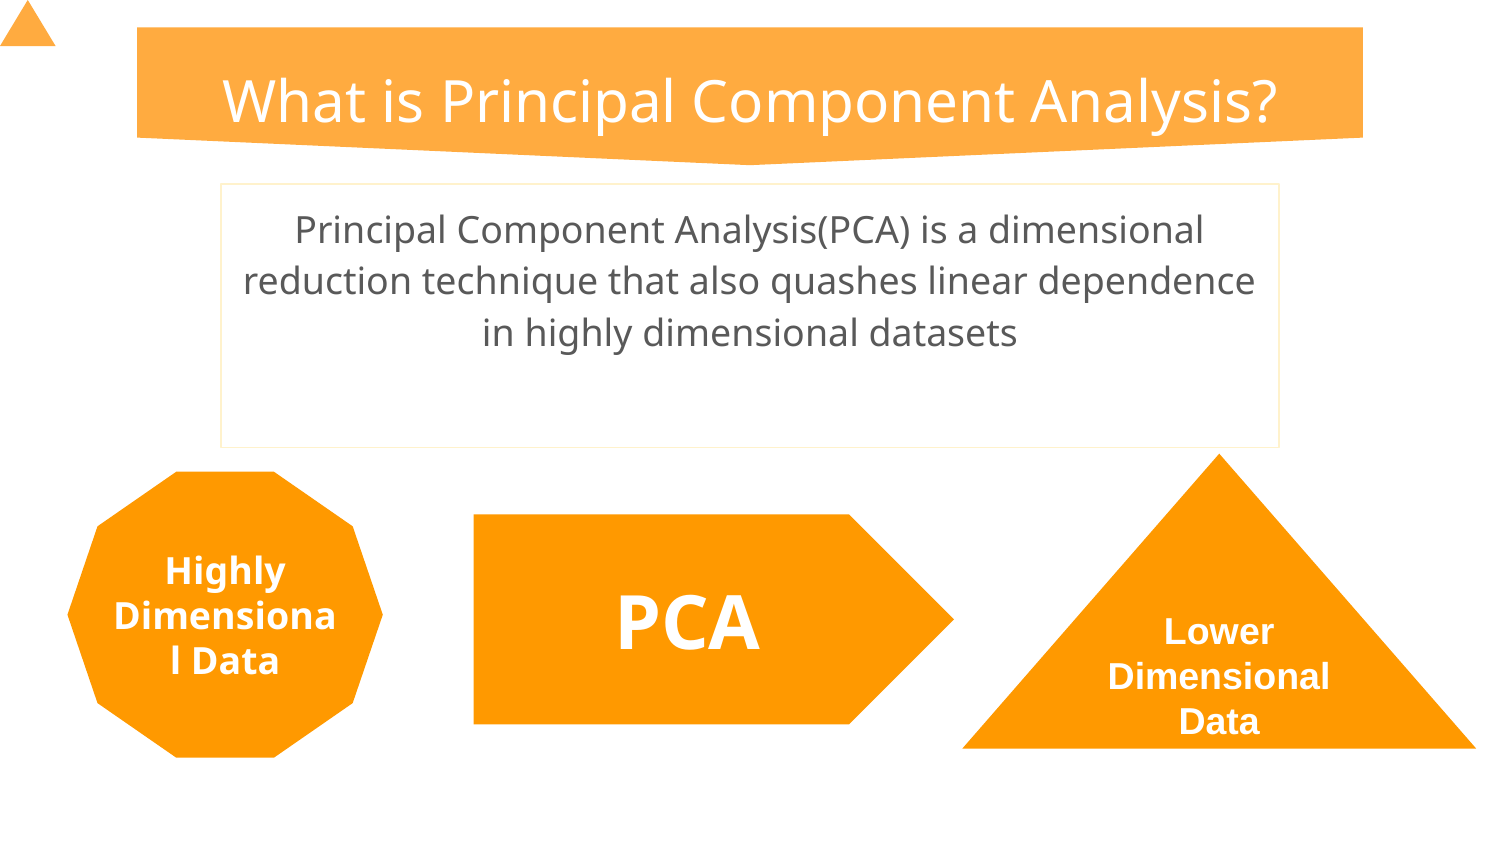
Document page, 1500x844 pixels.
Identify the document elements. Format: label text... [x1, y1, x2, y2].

text_box PCA [473, 514, 955, 725]
text_box [279, 144, 1221, 166]
text_box Highly Dimensional Data [67, 471, 383, 758]
title What is Principal Component Analysis? [51, 49, 1449, 144]
text_box Lower Dimensional Data [962, 453, 1477, 749]
text_box [0, 0, 56, 47]
list Principal Component Analysis(PCA) is a dimensional reduction technique that also quashes linear dependence in highly dimensional datasets [220, 183, 1280, 448]
text_box [137, 27, 1363, 49]
